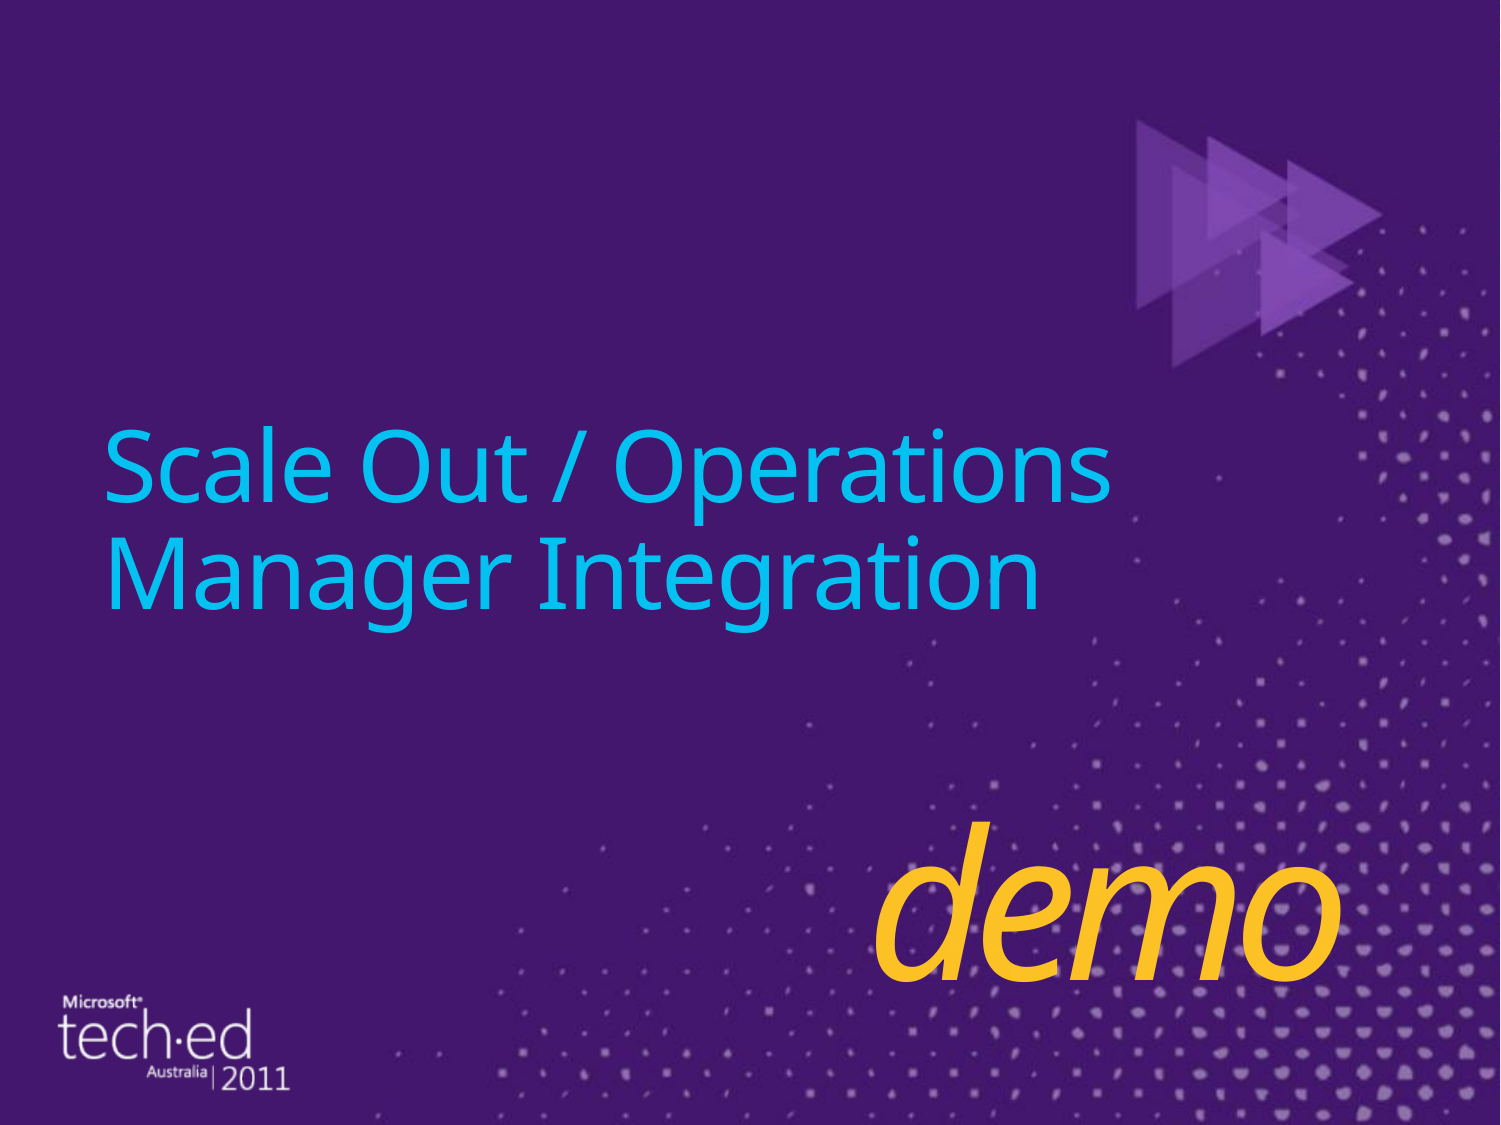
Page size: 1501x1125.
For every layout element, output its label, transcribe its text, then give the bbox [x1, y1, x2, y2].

picture [0, 0, 1501, 1125]
list demo [131, 800, 1392, 1027]
title Scale Out / Operations Manager Integration [102, 398, 1251, 649]
